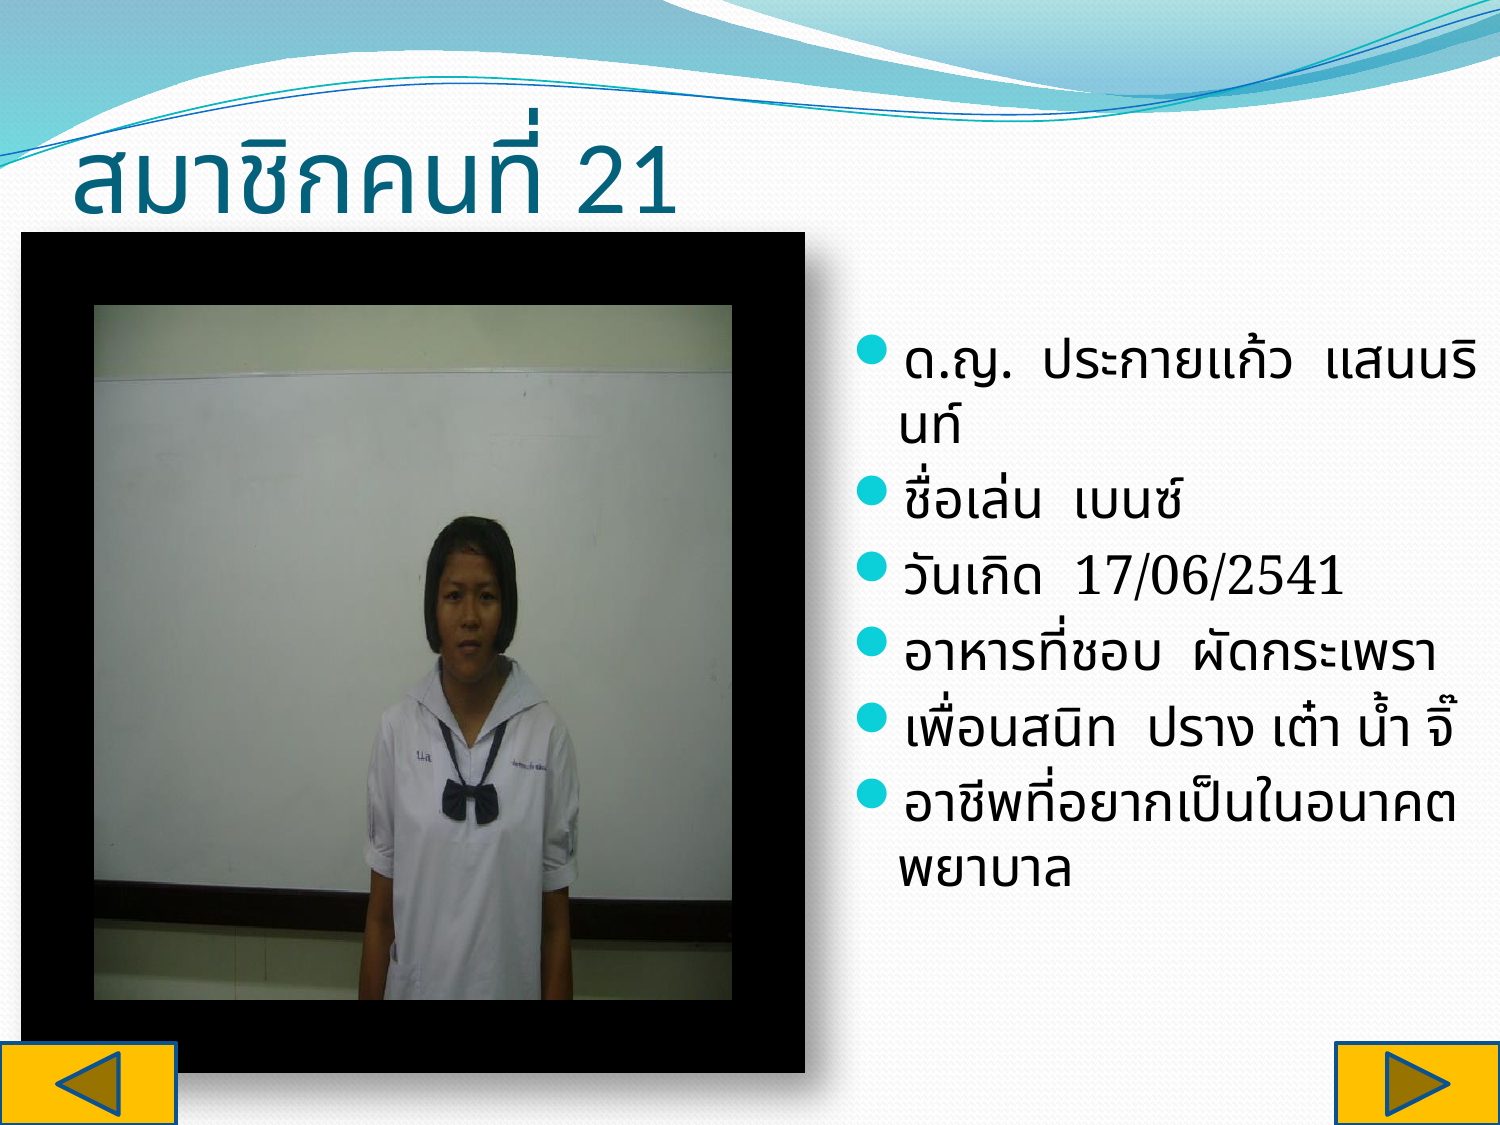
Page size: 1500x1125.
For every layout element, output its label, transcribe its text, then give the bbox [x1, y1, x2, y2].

text_box [1334, 1041, 1500, 1125]
title สมาชิกคนที่ 21 [70, 46, 1421, 235]
text_box [0, 1041, 178, 1125]
picture [93, 304, 732, 1000]
list ด.ญ. ประกายแก้ว แสนนรินท์ ชื่อเล่น เบนซ์ วันเกิด 17/06/2541 อาหารที่ชอบ ผัดกระเพรา เพื่อนสนิท ปราง เต๋า น้ำ จิ๊ อาชีพที่อยากเป็นในอนาคต พยาบาล [853, 316, 1500, 1037]
